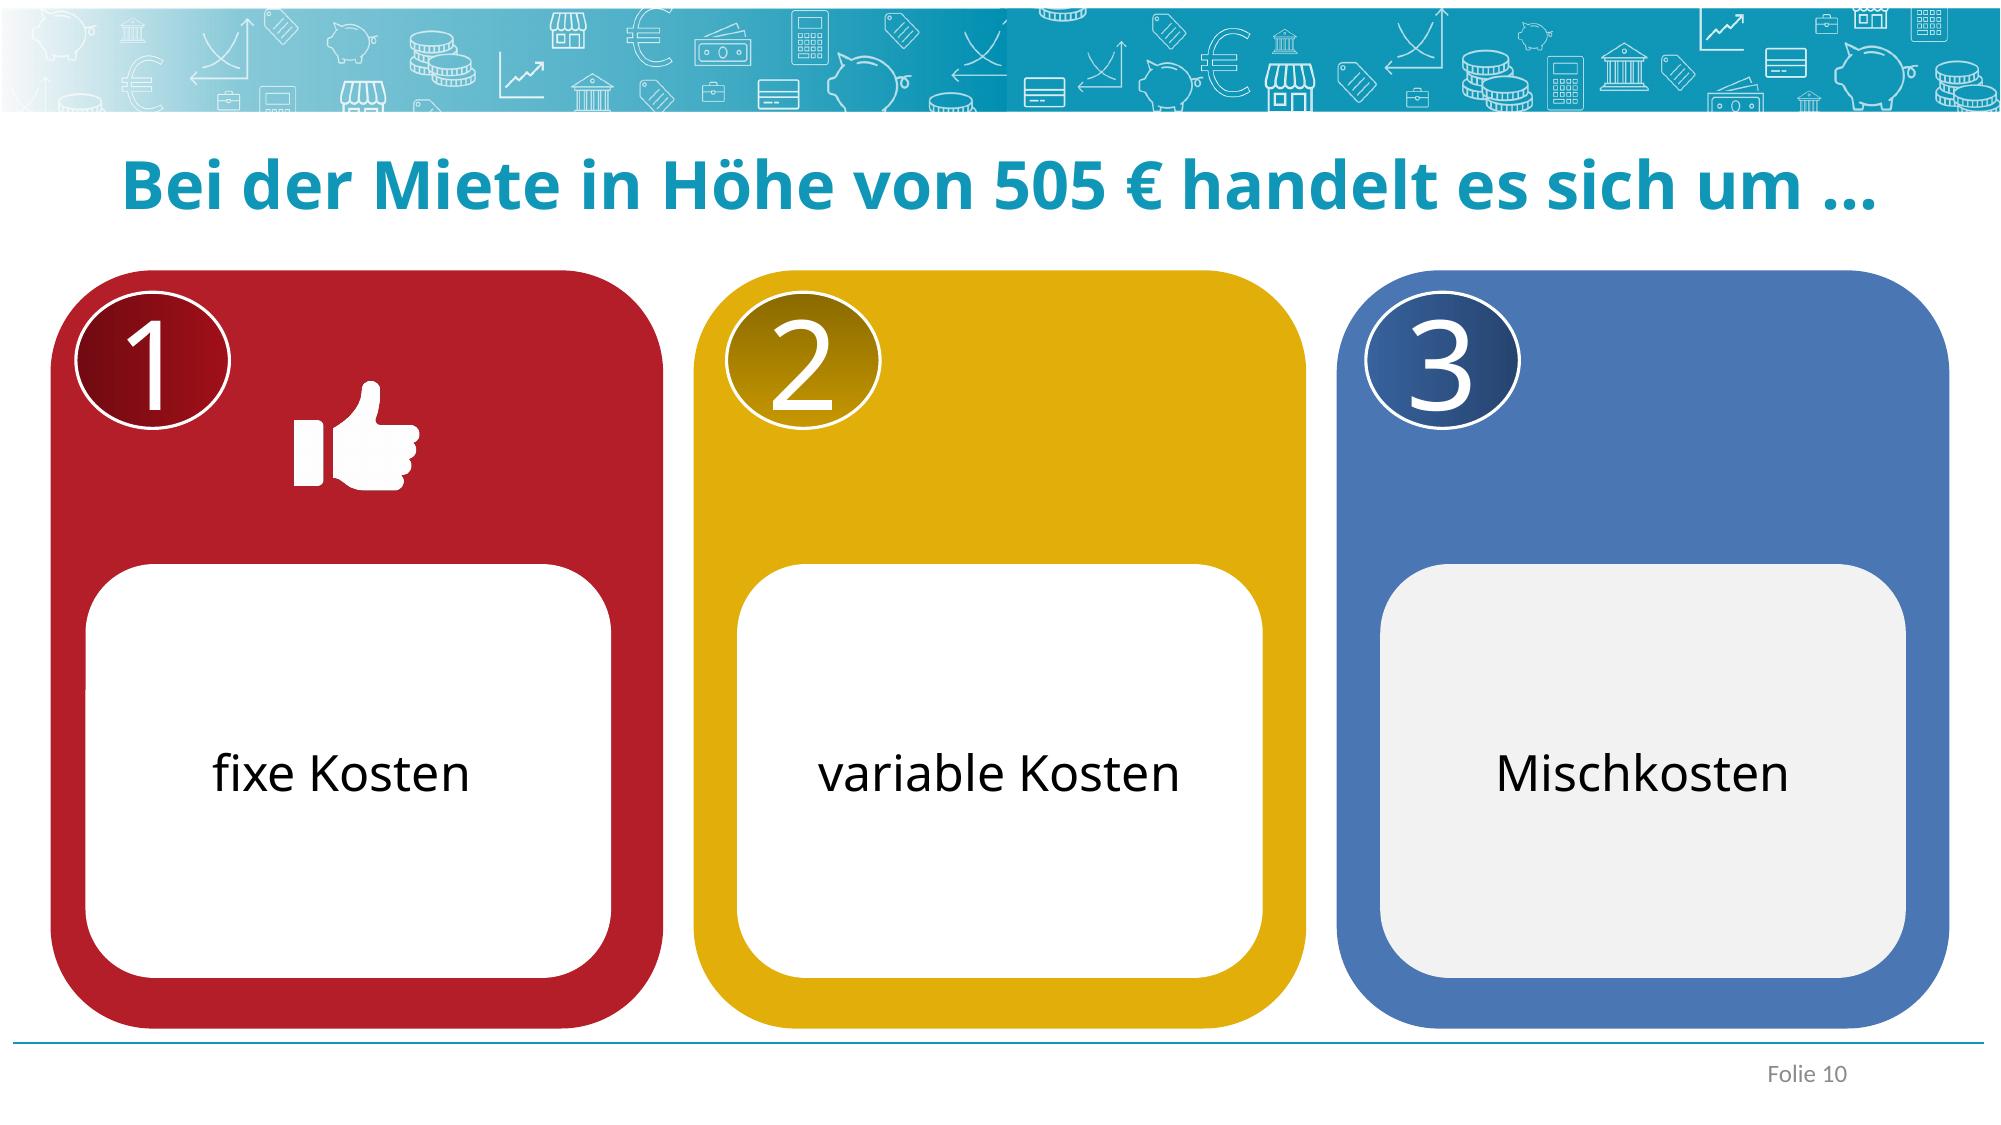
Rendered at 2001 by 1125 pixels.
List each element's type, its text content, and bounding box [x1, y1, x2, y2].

title Bei der Miete in Höhe von 505 € handelt es sich um … [0, 119, 2000, 257]
picture [970, 99, 974, 109]
picture [281, 360, 432, 511]
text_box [1336, 270, 1950, 1029]
slide_number Folie 10 [1412, 1042, 1863, 1103]
picture [1006, 8, 2001, 112]
picture [1, 8, 964, 112]
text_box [50, 270, 664, 1029]
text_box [693, 270, 1307, 1029]
